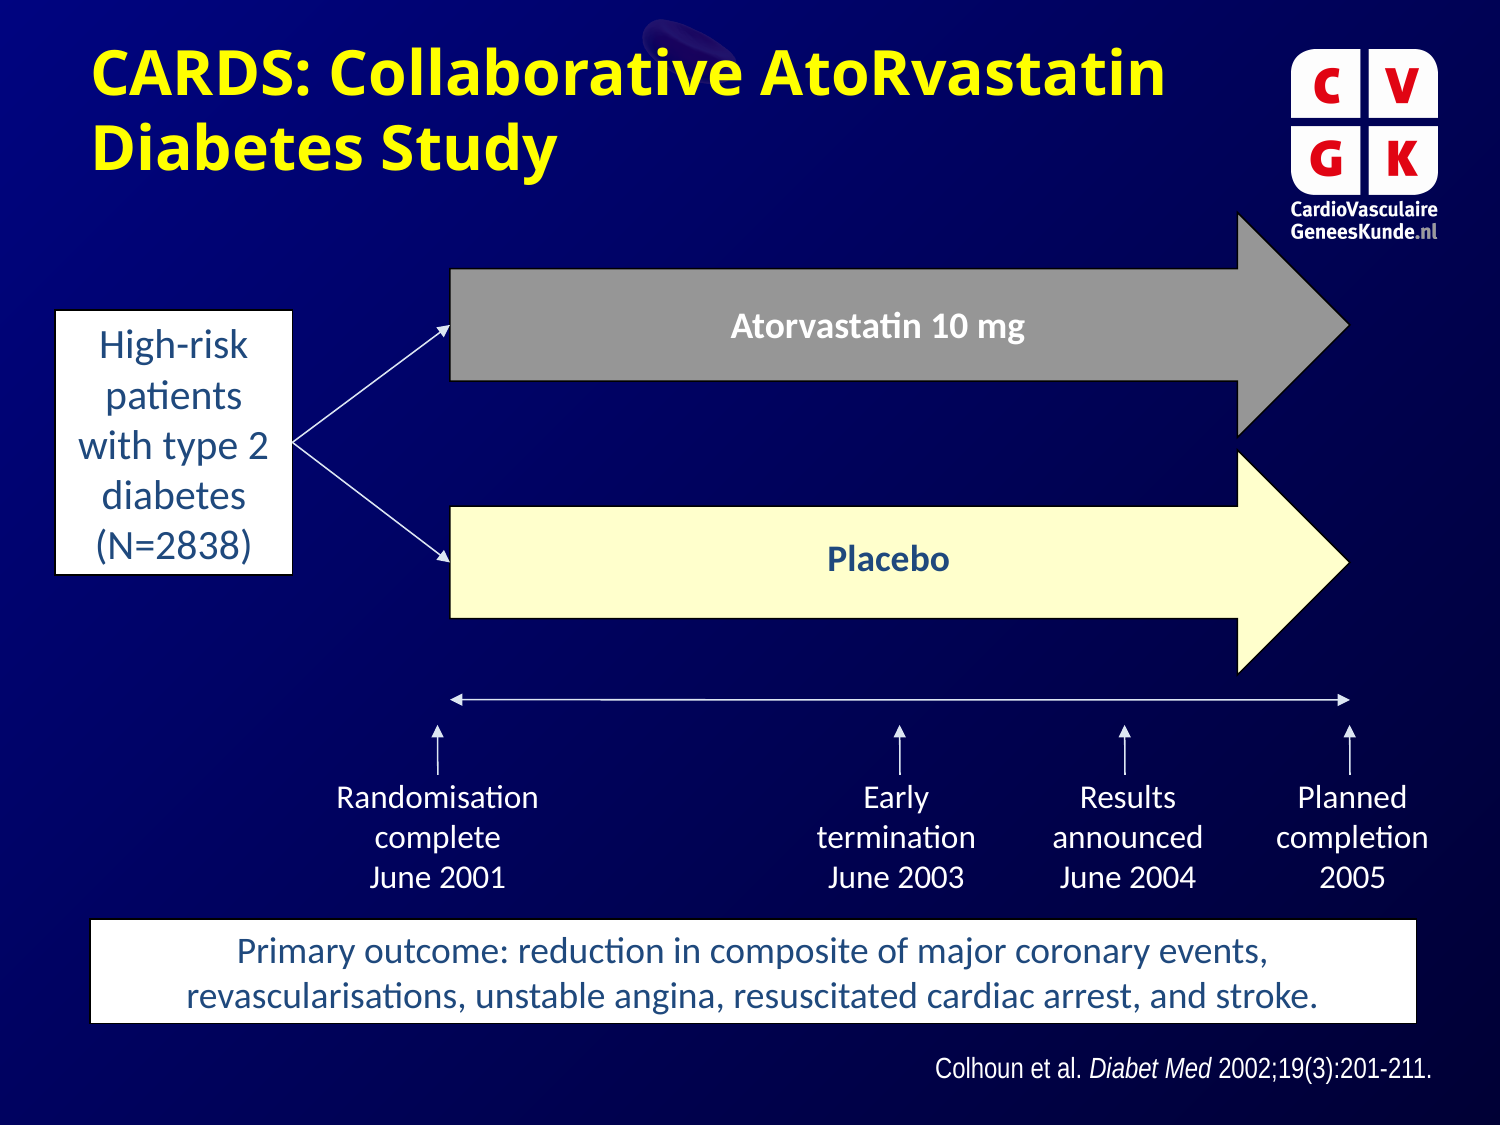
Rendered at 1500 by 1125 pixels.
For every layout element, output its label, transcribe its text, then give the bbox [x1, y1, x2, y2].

text_box Planned completion 2005 [1251, 774, 1454, 895]
text_box Early termination June 2003 [795, 774, 998, 895]
text_box Primary outcome: reduction in composite of major coronary events, revascularisations, unstable angina, resuscitated cardiac arrest, and stroke. [90, 918, 1417, 1024]
text_box [449, 213, 1350, 438]
picture [1291, 49, 1438, 239]
text_box Colhoun et al. Diabet Med 2002;19(3):201-211. [697, 1042, 1448, 1093]
text_box Placebo [812, 526, 966, 587]
text_box [79, 1012, 1448, 1068]
text_box Results announced June 2004 [1026, 774, 1230, 895]
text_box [292, 324, 451, 443]
text_box Randomisation complete June 2001 [273, 774, 603, 895]
text_box High-risk patients with type 2 diabetes (N=2838) [55, 309, 293, 575]
title CARDS: Collaborative AtoRvastatin Diabetes Study [75, 25, 1294, 213]
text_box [292, 443, 451, 563]
text_box [449, 449, 1350, 675]
text_box Atorvastatin 10 mg [715, 293, 1041, 354]
